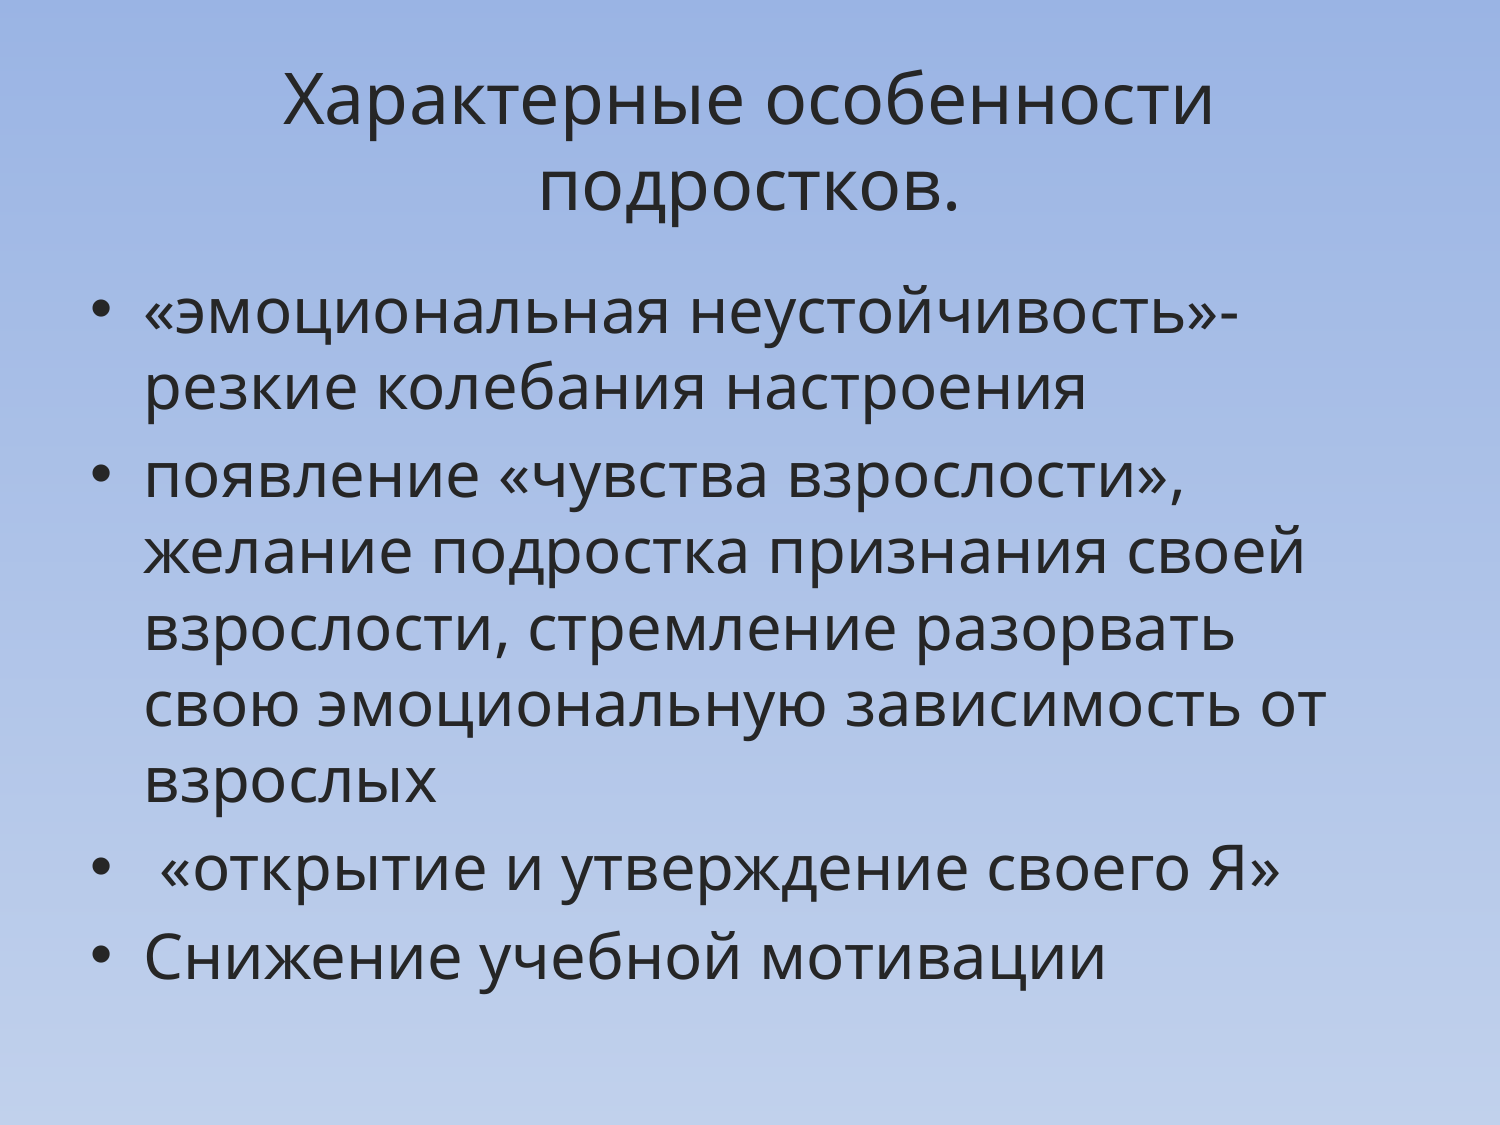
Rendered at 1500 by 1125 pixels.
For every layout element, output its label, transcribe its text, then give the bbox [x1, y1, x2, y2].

list «эмоциональная неустойчивость»- резкие колебания настроения появление «чувства взрослости», желание подростка признания своей взрослости, стремление разорвать свою эмоциональную зависимость от взрослых «открытие и утверждение своего Я» Снижение учебной мотивации [75, 262, 1425, 1005]
title Характерные особенности подростков. [75, 45, 1425, 233]
